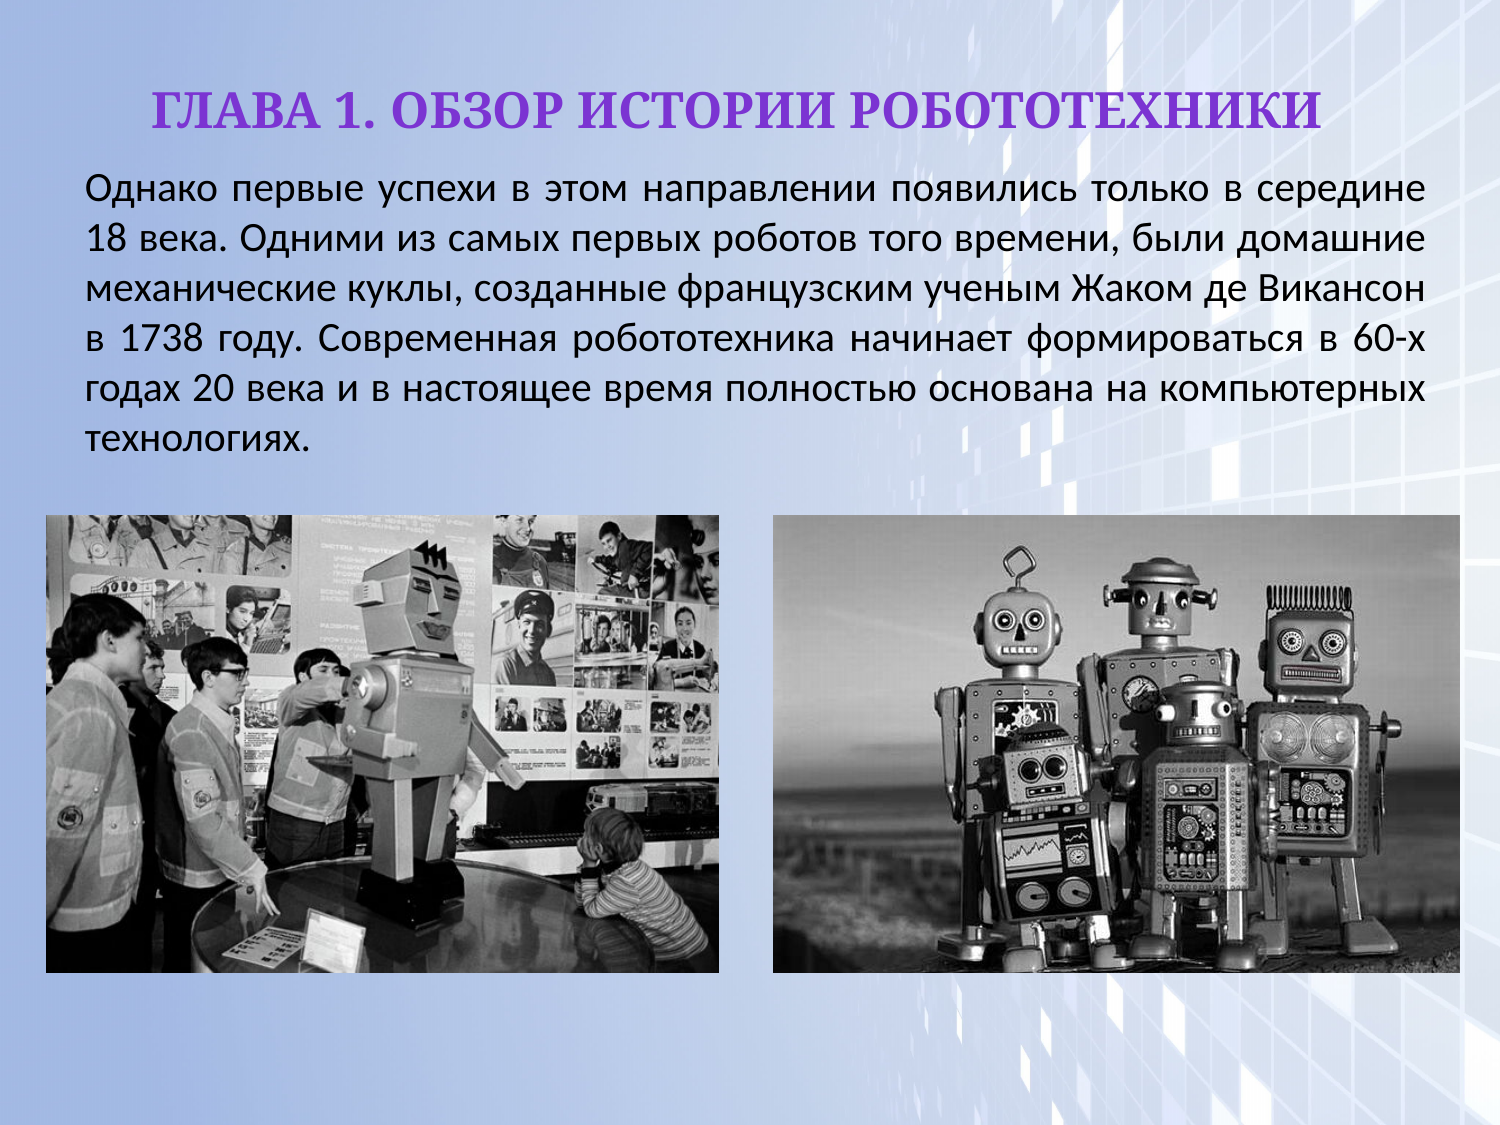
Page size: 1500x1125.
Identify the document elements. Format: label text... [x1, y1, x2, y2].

picture [0, 0, 1500, 1125]
text_box Однако первые успехи в этом направлении появились только в середине 18 века. Одними из самых первых роботов того времени, были домашние механические куклы, созданные французским ученым Жаком де Викансон в 1738 году. Современная робототехника начинает формироваться в 60-х годах 20 века и в настоящее время полностью основана на компьютерных технологиях. [70, 152, 1442, 468]
text_box ГЛАВА 1. ОБЗОР ИСТОРИИ РОБОТОТЕХНИКИ [35, 70, 1465, 146]
